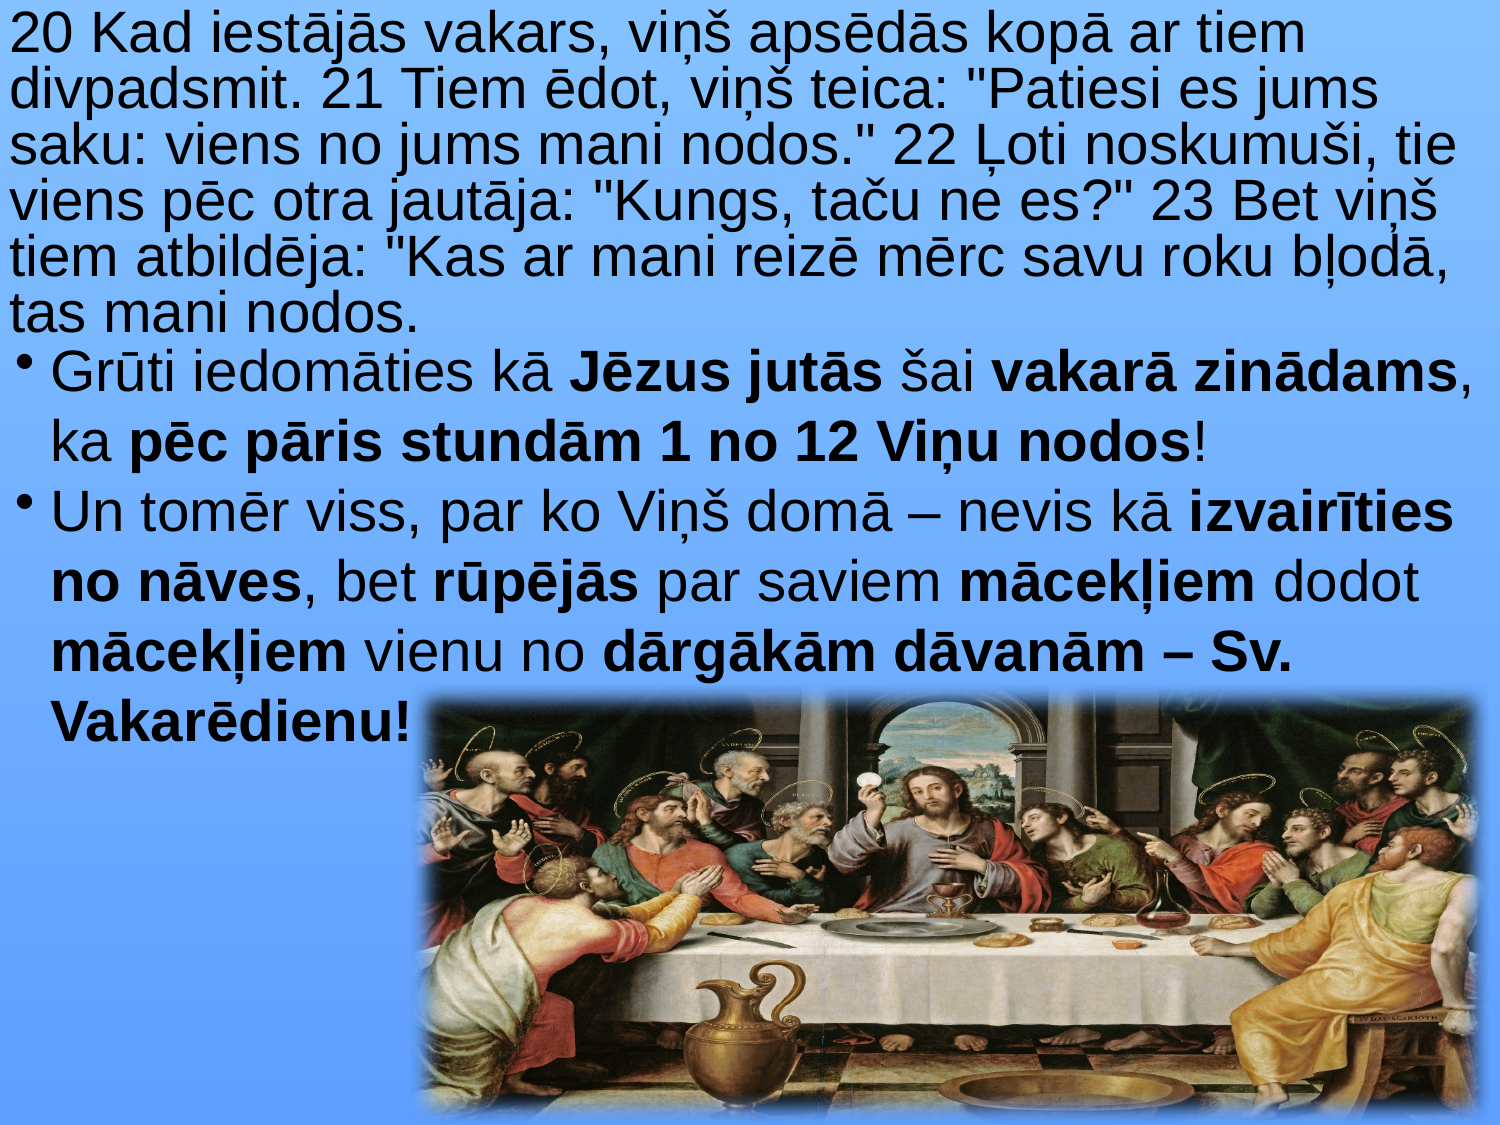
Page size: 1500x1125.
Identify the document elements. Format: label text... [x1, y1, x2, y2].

text_box Grūti iedomāties kā Jēzus jutās šai vakarā zinādams, ka pēc pāris stundām 1 no 12 Viņu nodos! Un tomēr viss, par ko Viņš domā – nevis kā izvairīties no nāves, bet rūpējās par saviem mācekļiem dodot mācekļiem vienu no dārgākām dāvanām – Sv. Vakarēdienu! [0, 326, 1500, 761]
list 20 Kad iestājās vakars, viņš apsēdās kopā ar tiem divpadsmit. 21 Tiem ēdot, viņš teica: "Patiesi es jums saku: viens no jums mani nodos." 22 Ļoti noskumuši, tie viens pēc otra jautāja: "Kungs, taču ne es?" 23 Bet viņš tiem atbildēja: "Kas ar mani reizē mērc savu roku bļodā, tas mani nodos. [0, 0, 1495, 178]
picture [409, 683, 1489, 1125]
